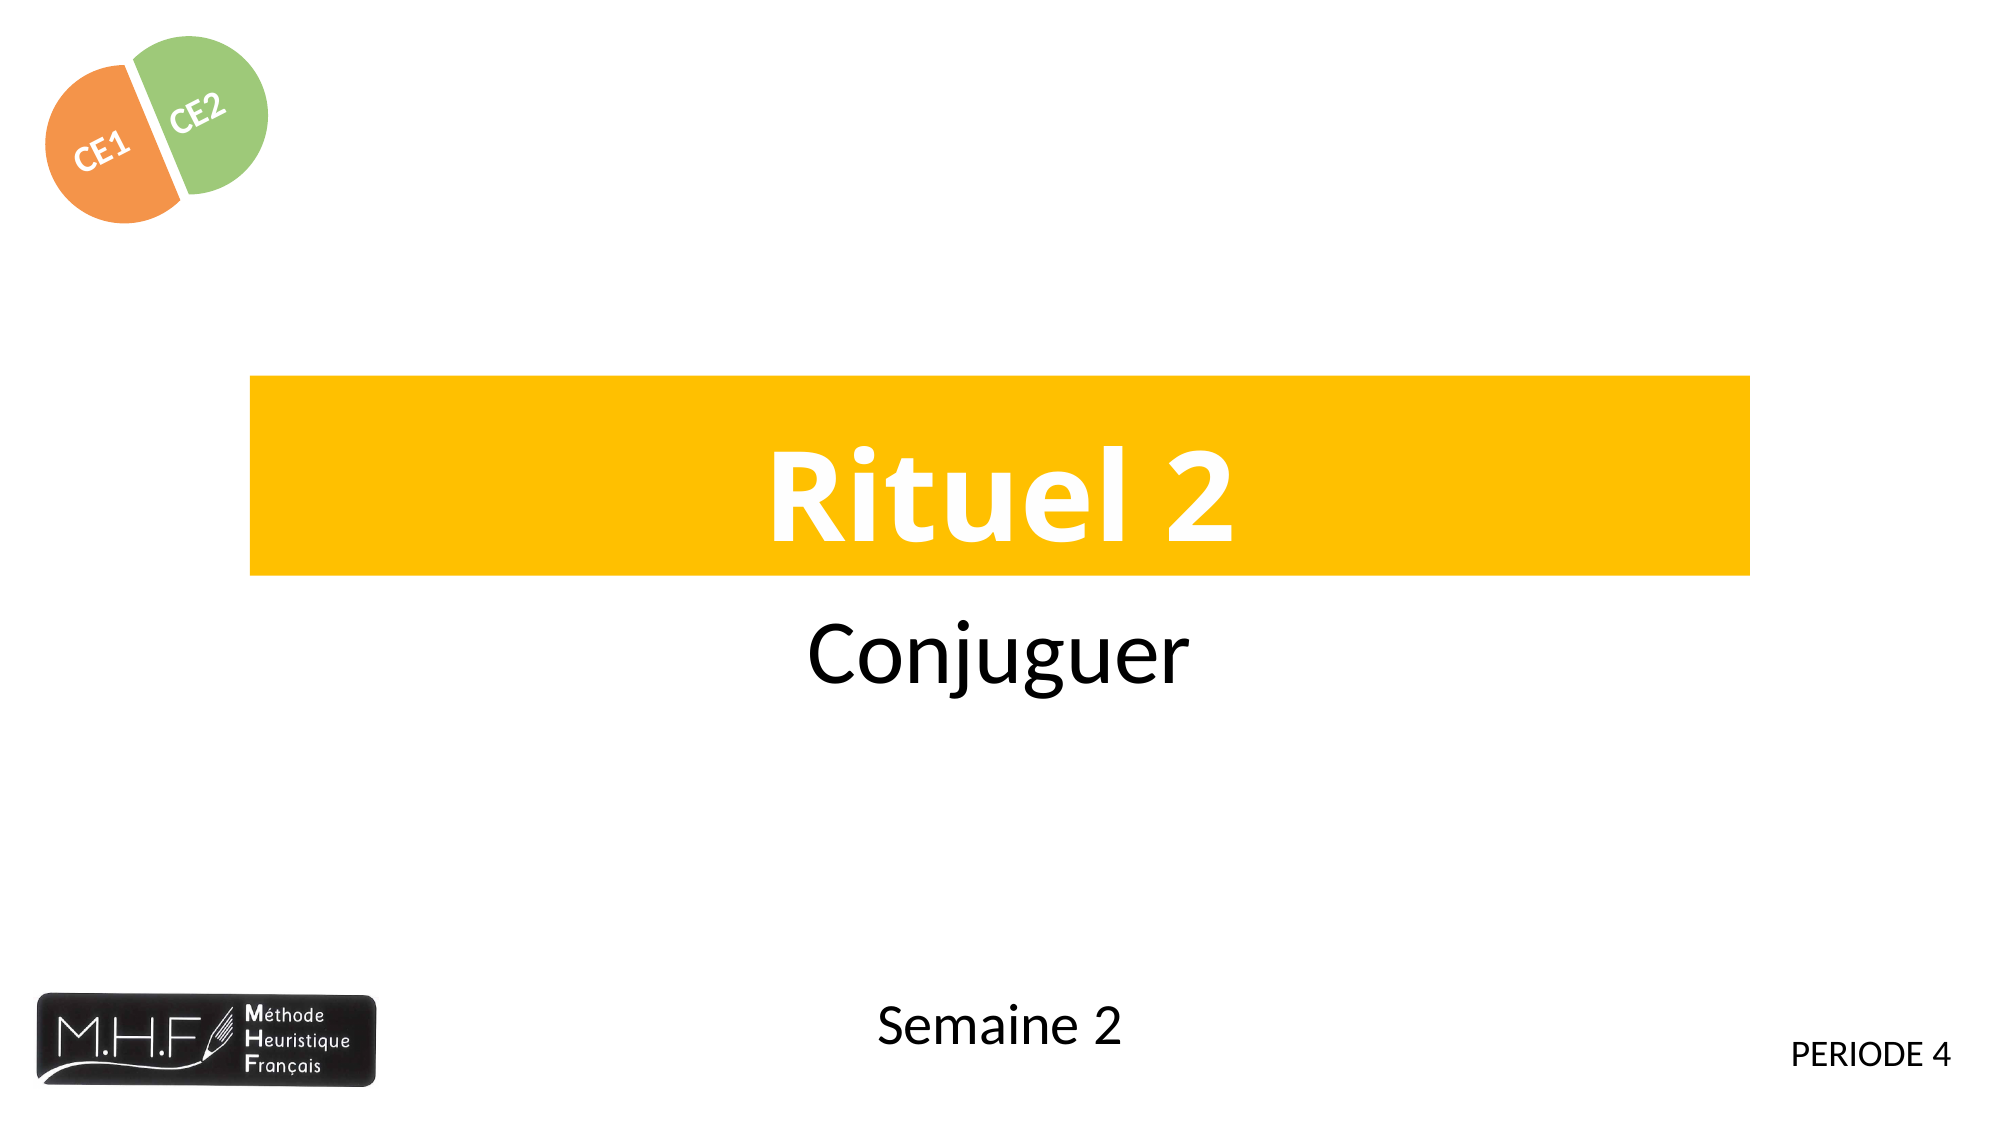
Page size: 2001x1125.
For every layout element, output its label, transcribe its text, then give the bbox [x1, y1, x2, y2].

title Rituel 2 [249, 375, 1750, 576]
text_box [45, 35, 269, 224]
picture [33, 990, 379, 1089]
subtitle Conjuguer [249, 597, 1750, 869]
text_box PERIODE 4 [1750, 1021, 1967, 1082]
text_box Semaine 2 [249, 987, 1750, 1118]
